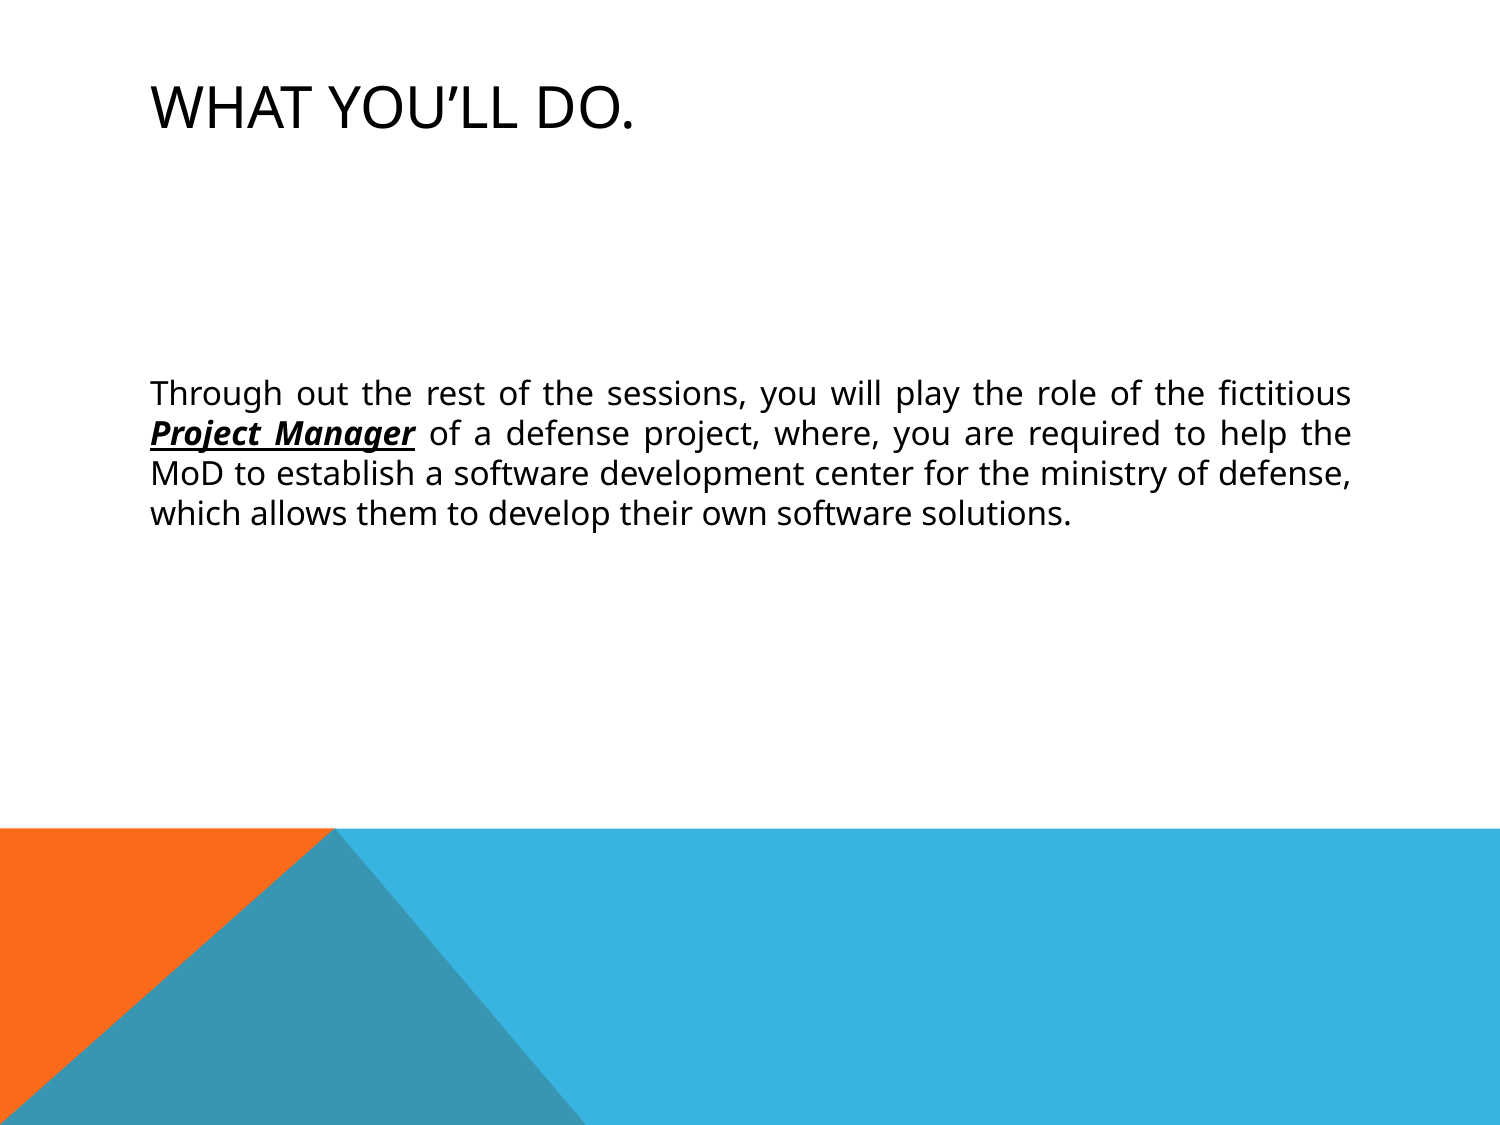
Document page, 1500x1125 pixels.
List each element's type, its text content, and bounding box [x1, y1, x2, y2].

list Through out the rest of the sessions, you will play the role of the fictitious Project Manager of a defense project, where, you are required to help the MoD to establish a software development center for the ministry of defense, which allows them to develop their own software solutions. [135, 180, 1369, 768]
title What you’ll do. [135, 60, 1369, 150]
